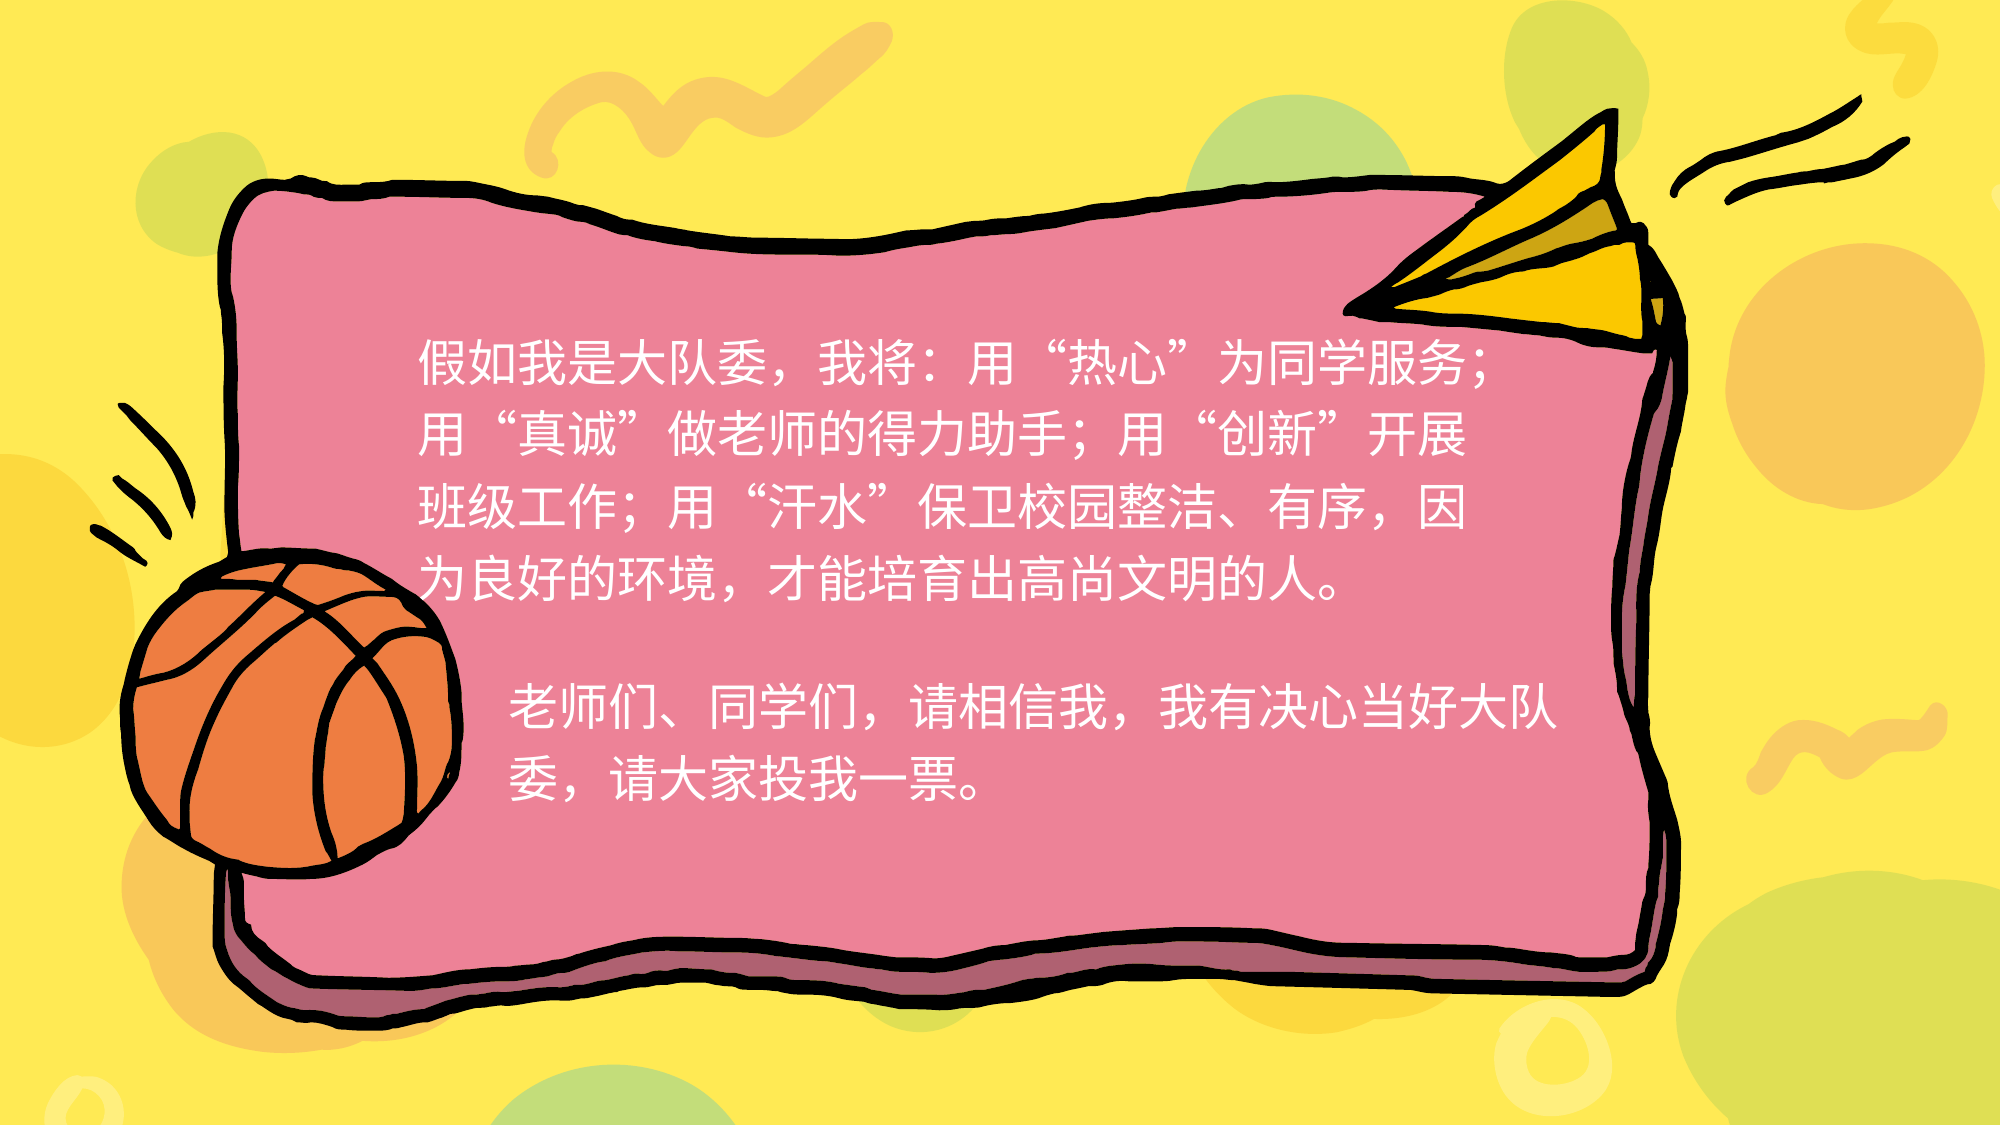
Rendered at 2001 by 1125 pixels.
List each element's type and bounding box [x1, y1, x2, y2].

picture [89, 94, 1912, 1031]
